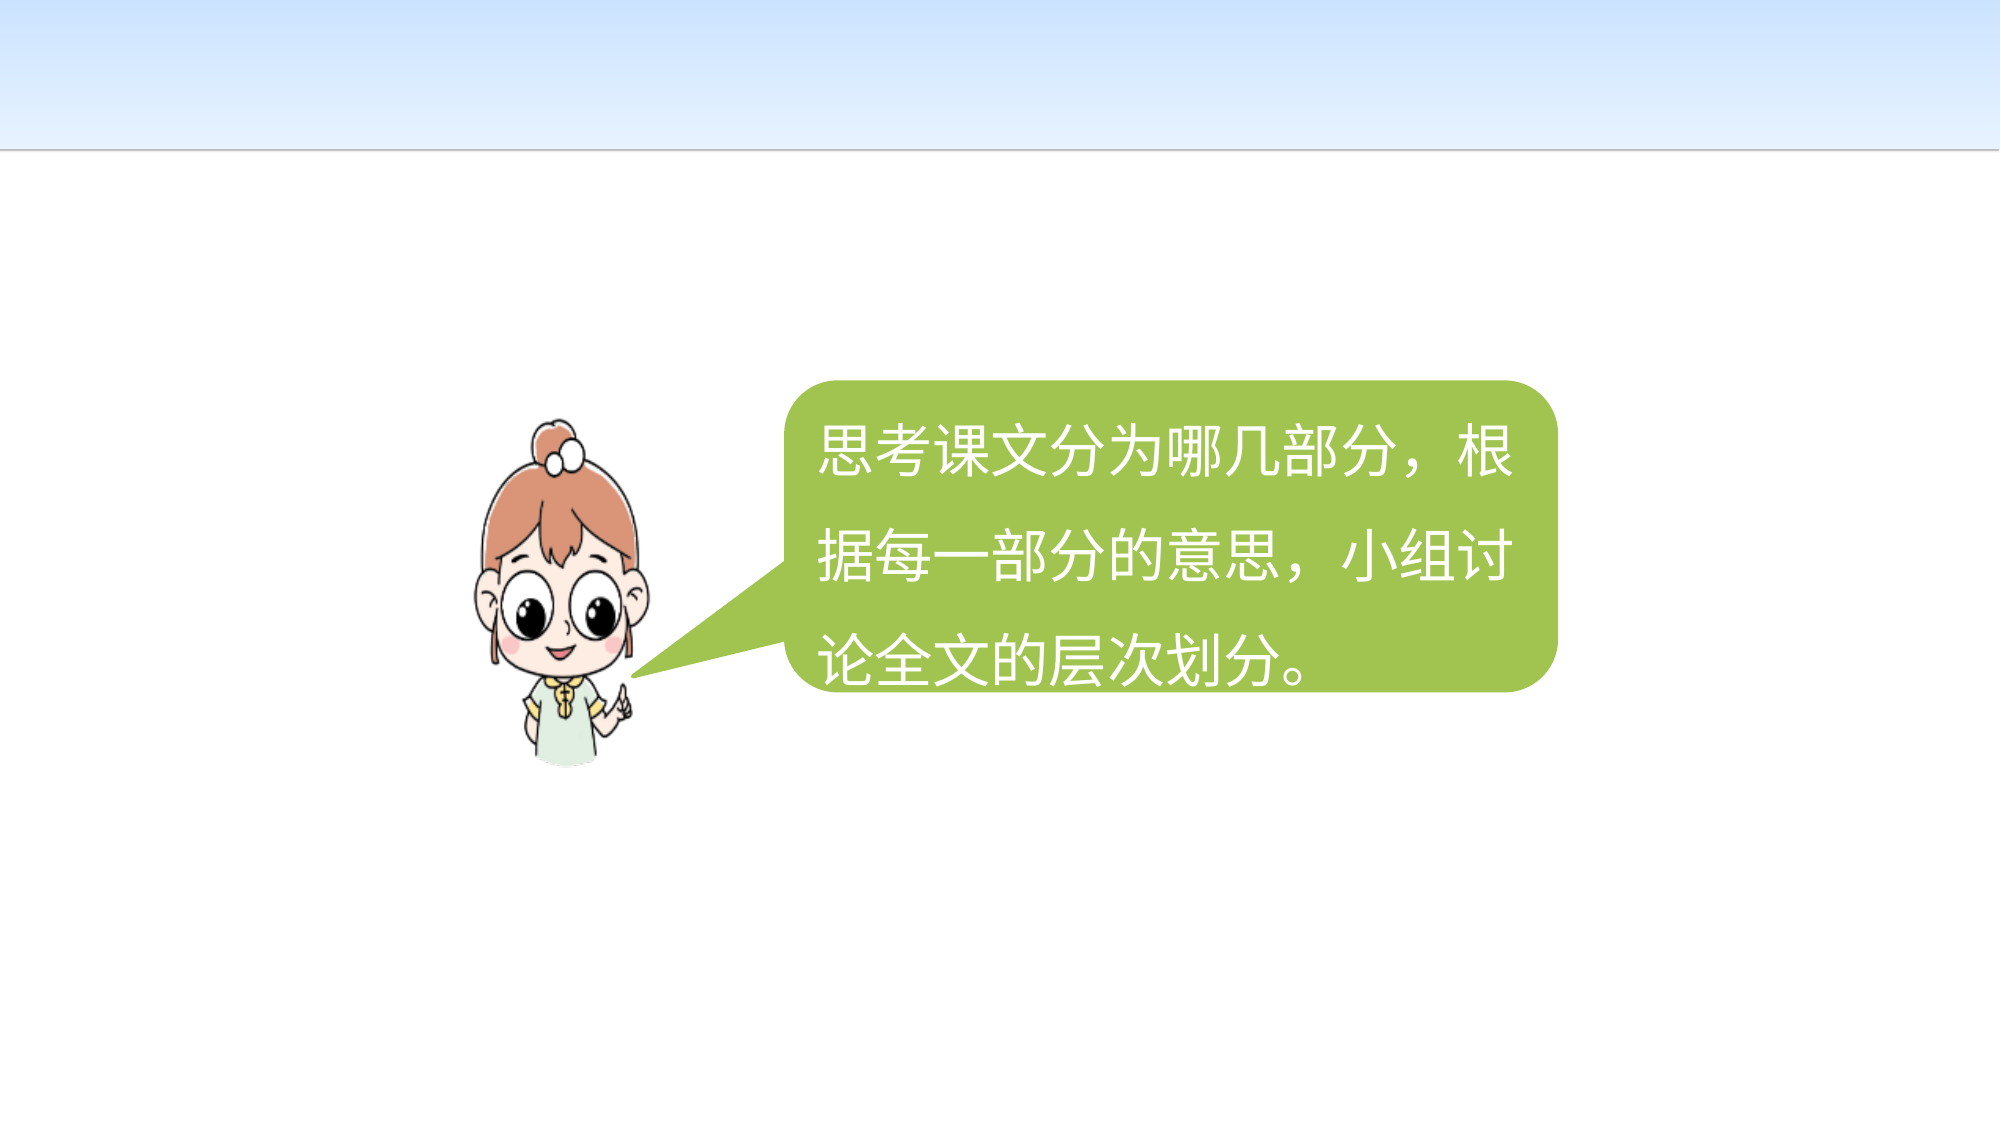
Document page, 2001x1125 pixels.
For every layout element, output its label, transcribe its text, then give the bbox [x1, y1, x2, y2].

picture [471, 411, 655, 770]
text_box 思考课文分为哪几部分，根据每一部分的意思，小组讨论全文的层次划分。 [659, 380, 1559, 693]
